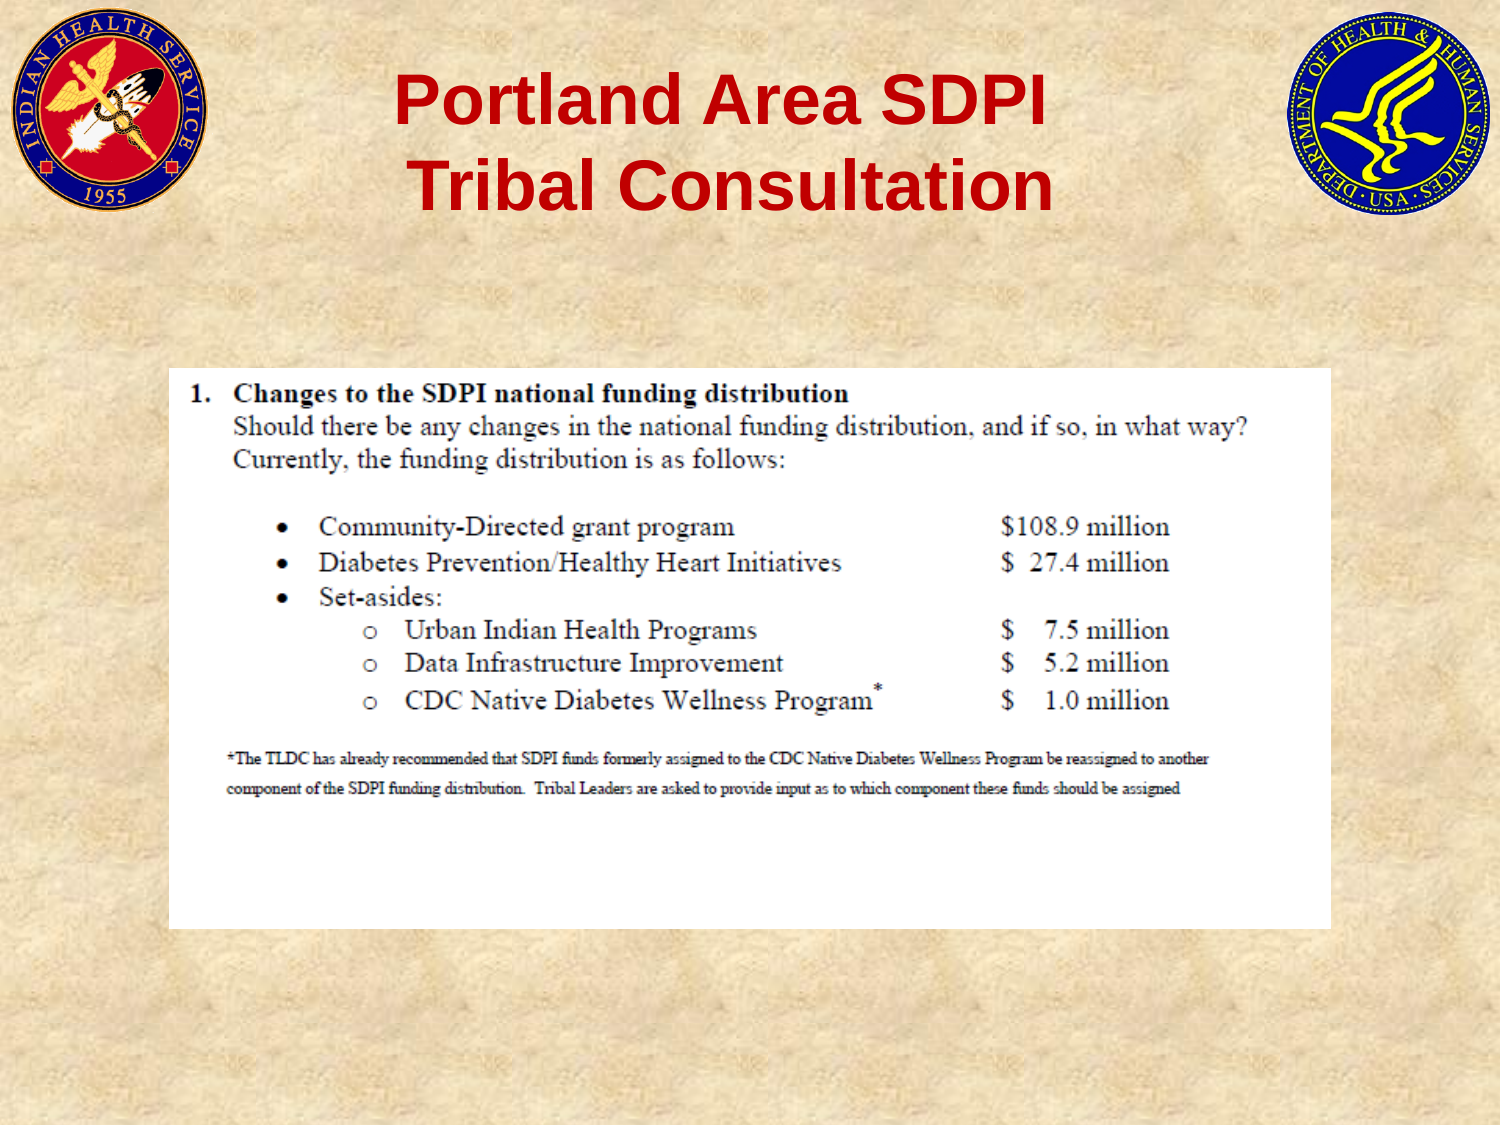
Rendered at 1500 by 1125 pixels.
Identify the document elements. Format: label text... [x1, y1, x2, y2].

title Portland Area SDPI Tribal Consultation [254, 45, 1213, 233]
picture [0, 0, 1500, 1125]
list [169, 368, 1331, 929]
